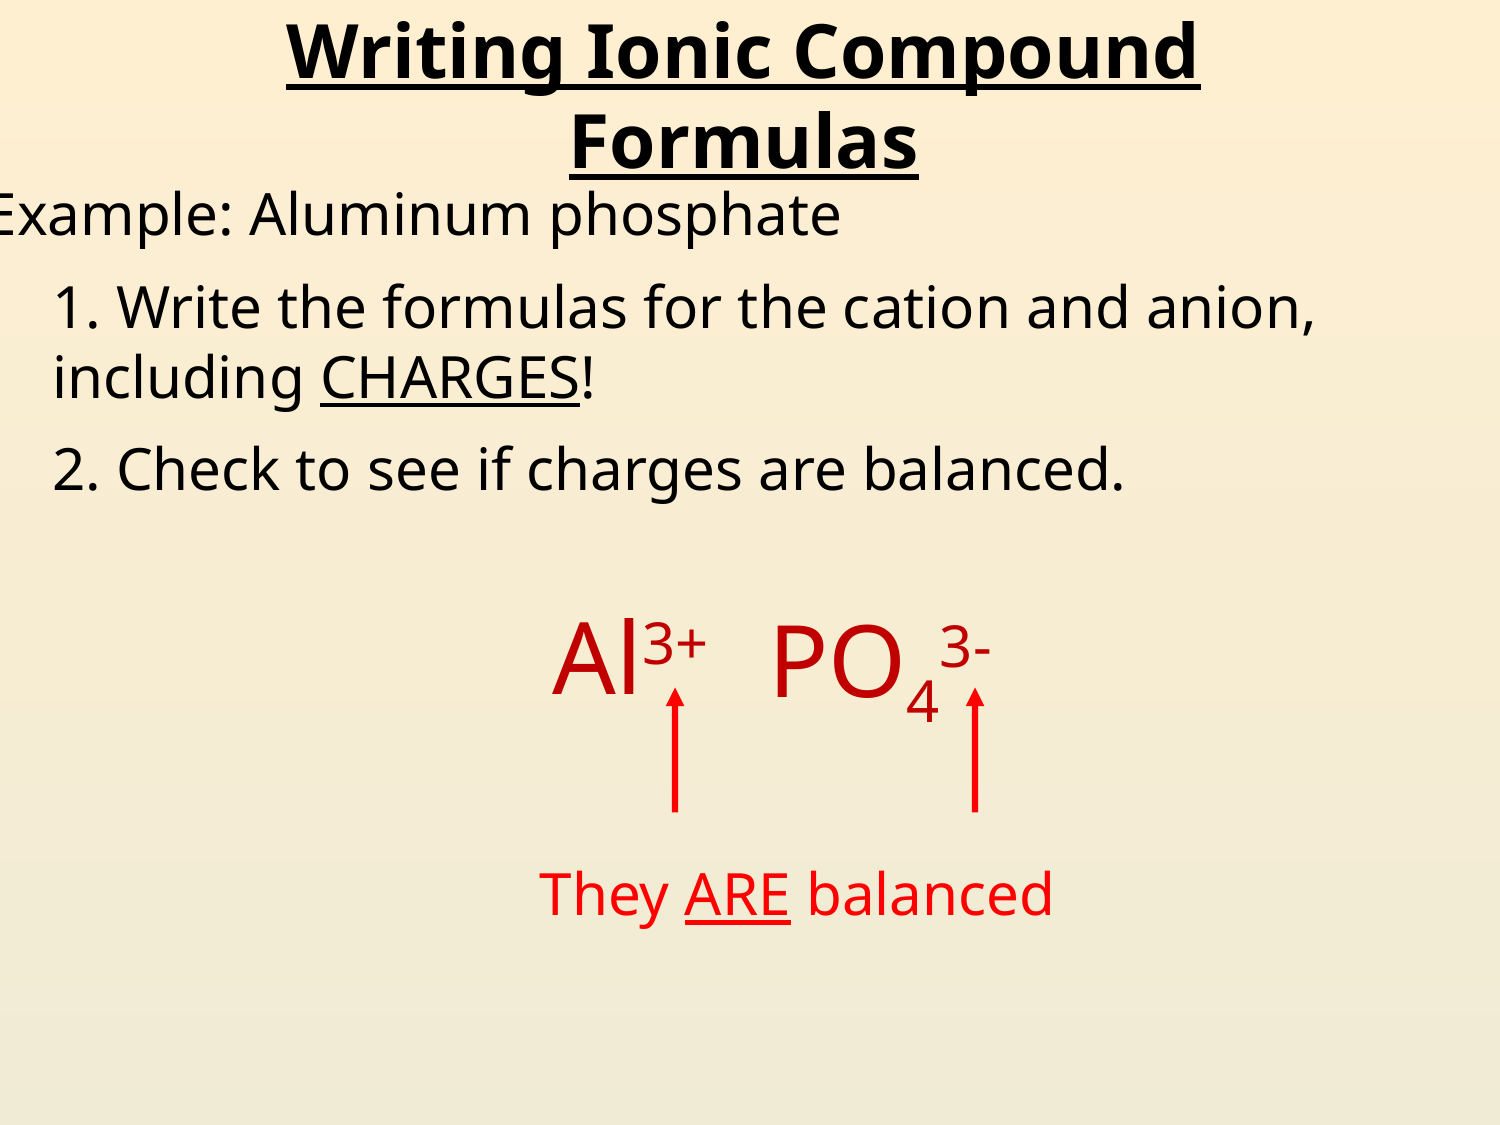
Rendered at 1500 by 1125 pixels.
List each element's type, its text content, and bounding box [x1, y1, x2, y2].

title Writing Ionic Compound Formulas [112, 37, 1376, 151]
text_box [668, 687, 682, 813]
text_box They ARE balanced [525, 849, 1100, 935]
text_box PO43- [753, 589, 1007, 742]
text_box Al3+ [537, 587, 724, 723]
text_box 1. Write the formulas for the cation and anion, including CHARGES! [37, 262, 1425, 418]
text_box Example: Aluminum phosphate [0, 170, 858, 255]
text_box 2. Check to see if charges are balanced. [37, 425, 1288, 510]
text_box [968, 687, 982, 813]
